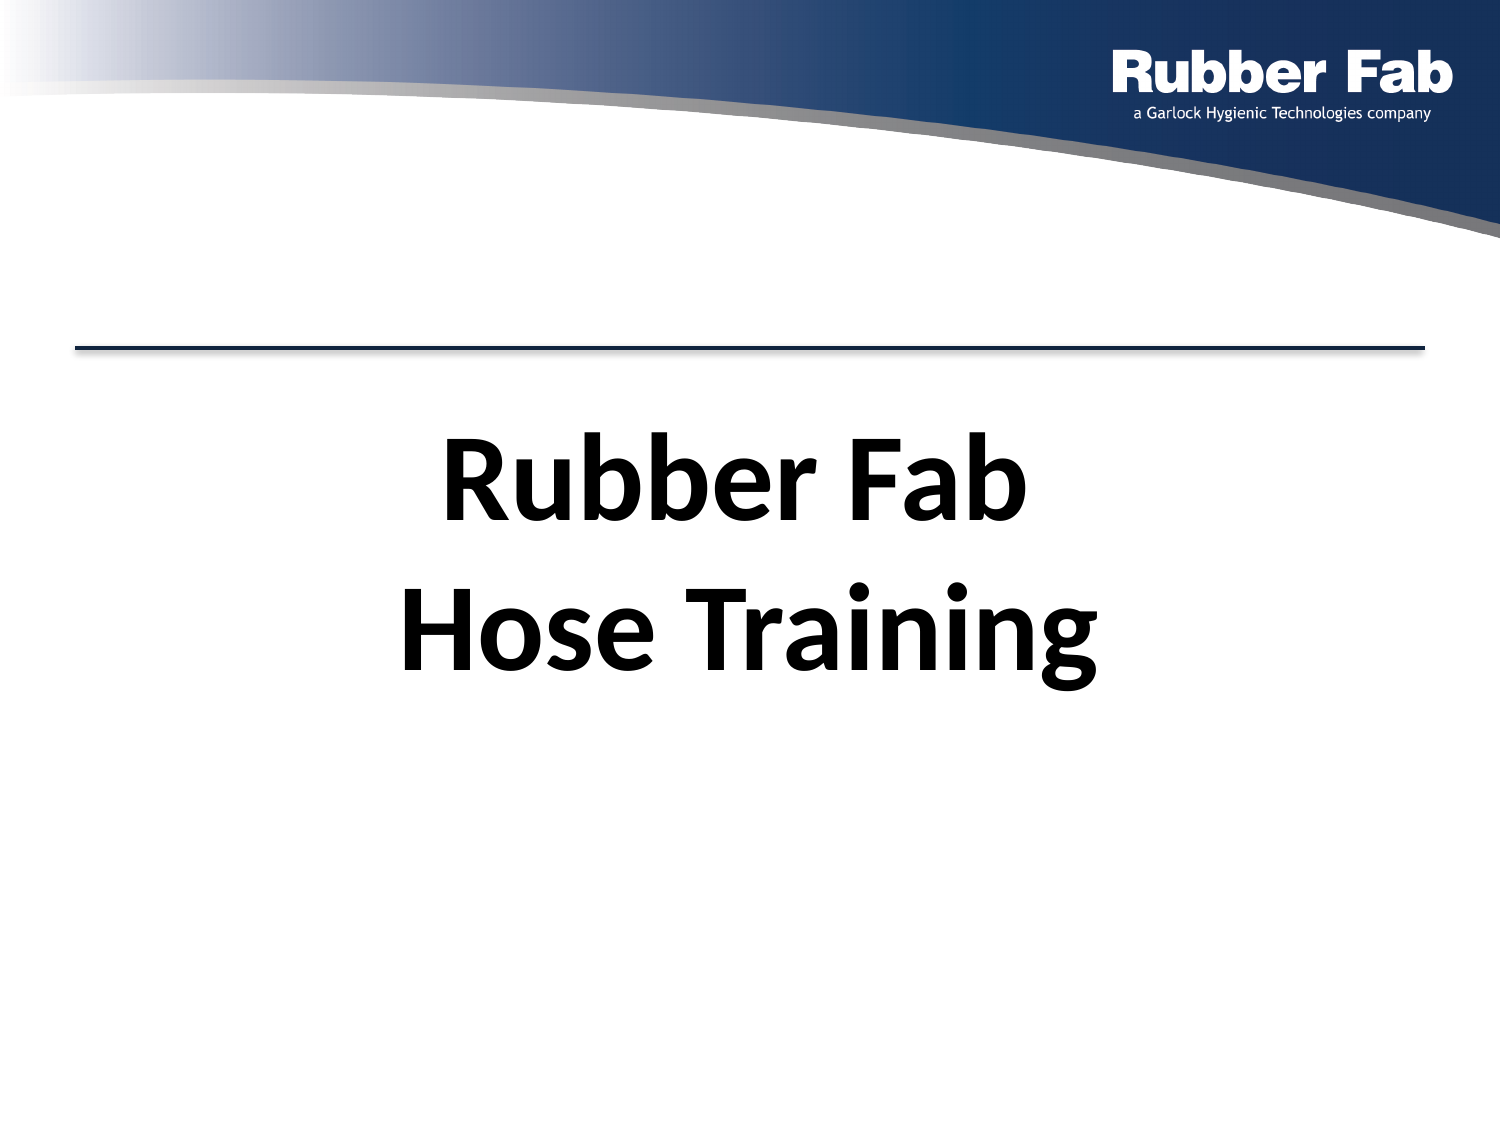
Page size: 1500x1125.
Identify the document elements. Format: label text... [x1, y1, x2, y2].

title Rubber Fab Hose Training [74, 425, 1424, 667]
picture [0, 0, 1500, 240]
